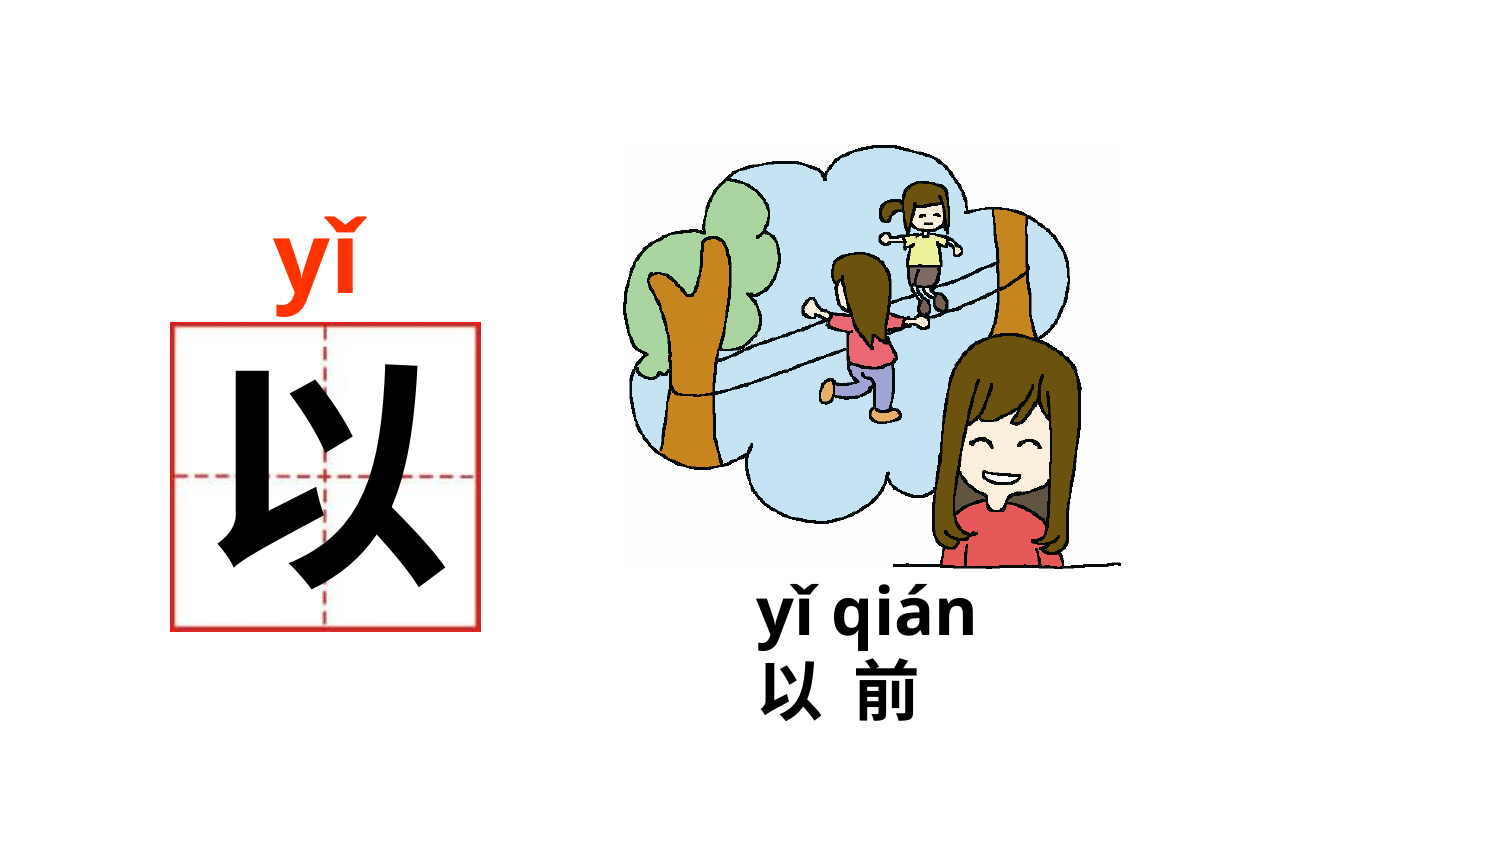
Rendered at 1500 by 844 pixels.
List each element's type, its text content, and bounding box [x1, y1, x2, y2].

text_box yǐ [258, 185, 376, 308]
picture [623, 145, 1121, 569]
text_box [170, 308, 481, 632]
text_box yǐ qián 以 前 [741, 569, 994, 737]
